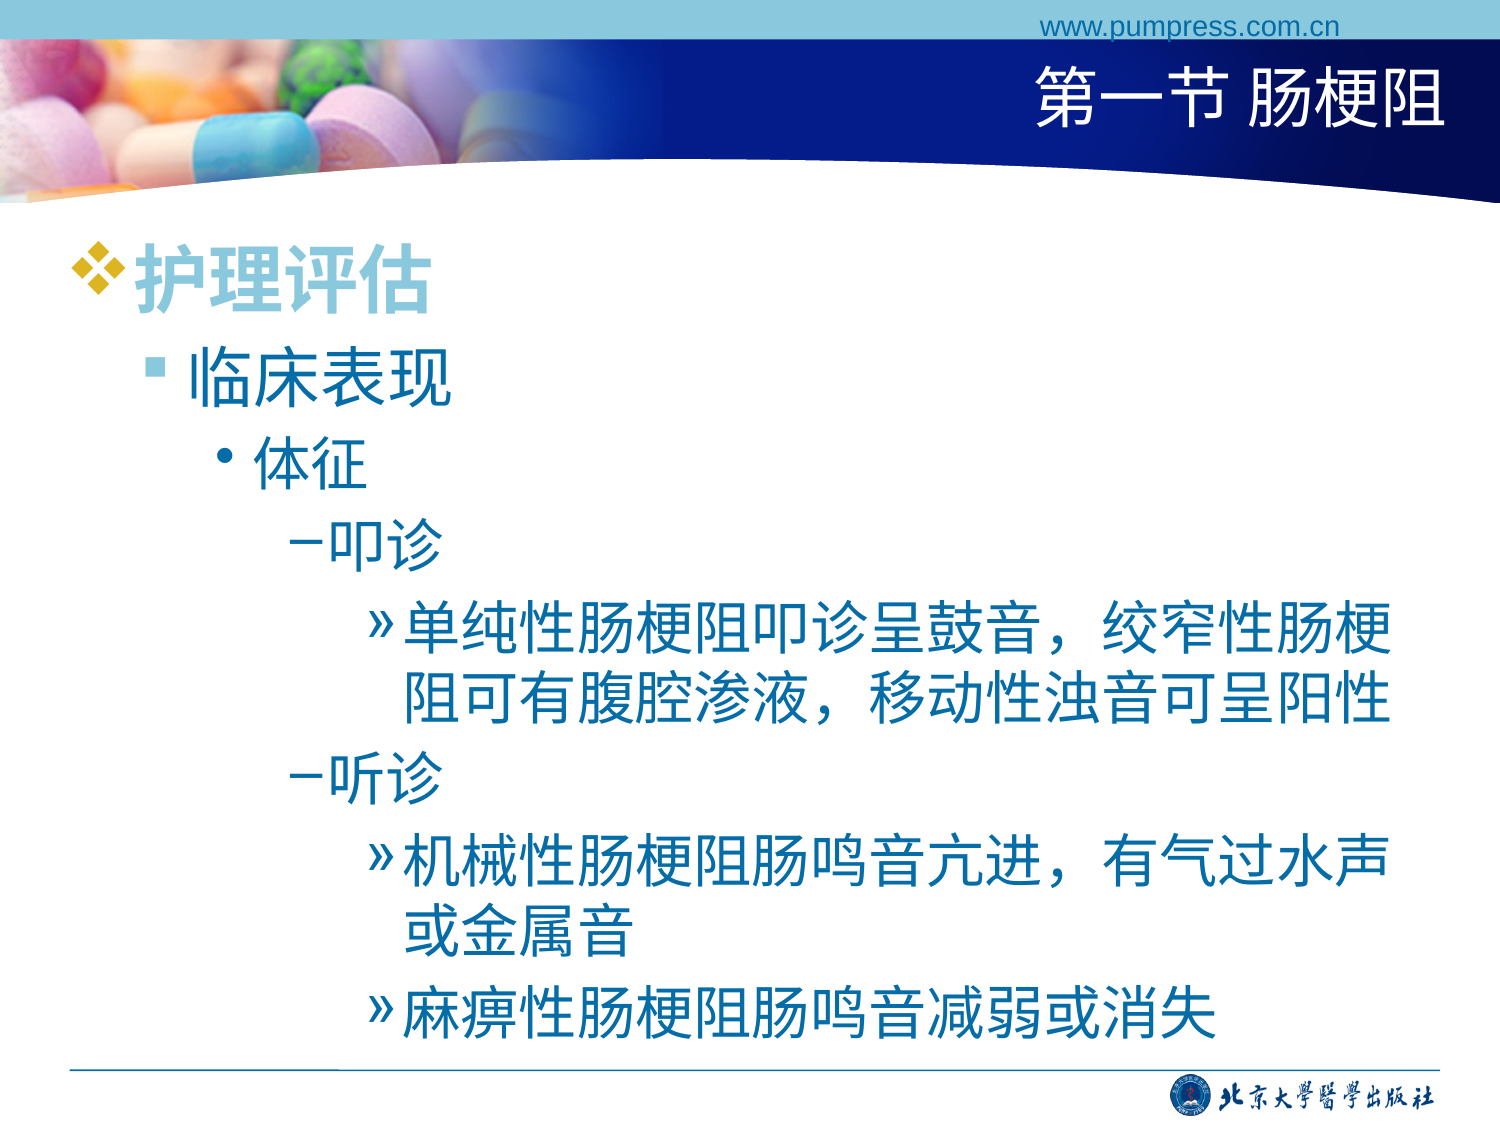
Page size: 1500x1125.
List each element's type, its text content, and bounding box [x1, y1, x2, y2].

title 第一节 肠梗阻 [137, 49, 1463, 143]
picture [0, 40, 1500, 203]
list 护理评估 临床表现 体征 叩诊 单纯性肠梗阻叩诊呈鼓音，绞窄性肠梗阻可有腹腔渗液，移动性浊音可呈阳性 听诊 机械性肠梗阻肠鸣音亢进，有气过水声或金属音 麻痹性肠梗阻肠鸣音减弱或消失 [49, 224, 1463, 1026]
slide_number www.pumpress.com.cn [1025, 0, 1463, 38]
picture [1170, 1074, 1436, 1118]
